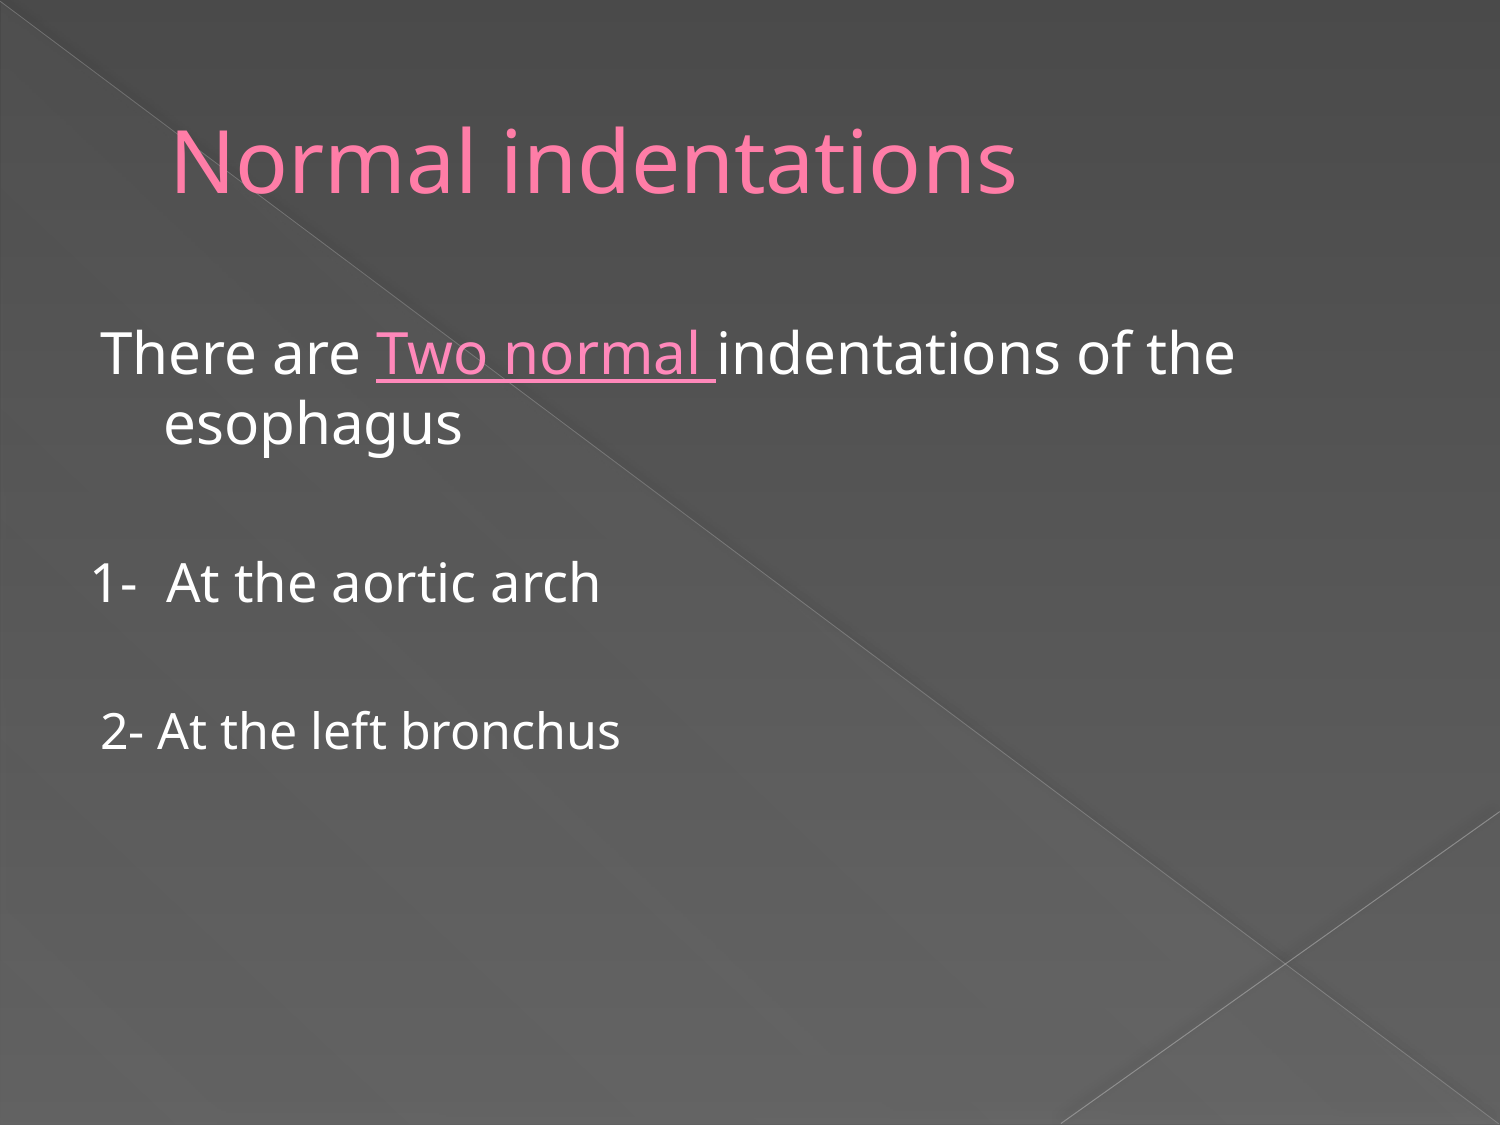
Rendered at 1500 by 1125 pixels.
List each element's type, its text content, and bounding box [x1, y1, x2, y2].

list There are Two normal indentations of the esophagus 1- At the aortic arch 2- At the left bronchus [75, 308, 1425, 1059]
title Normal indentations [75, 43, 1425, 274]
